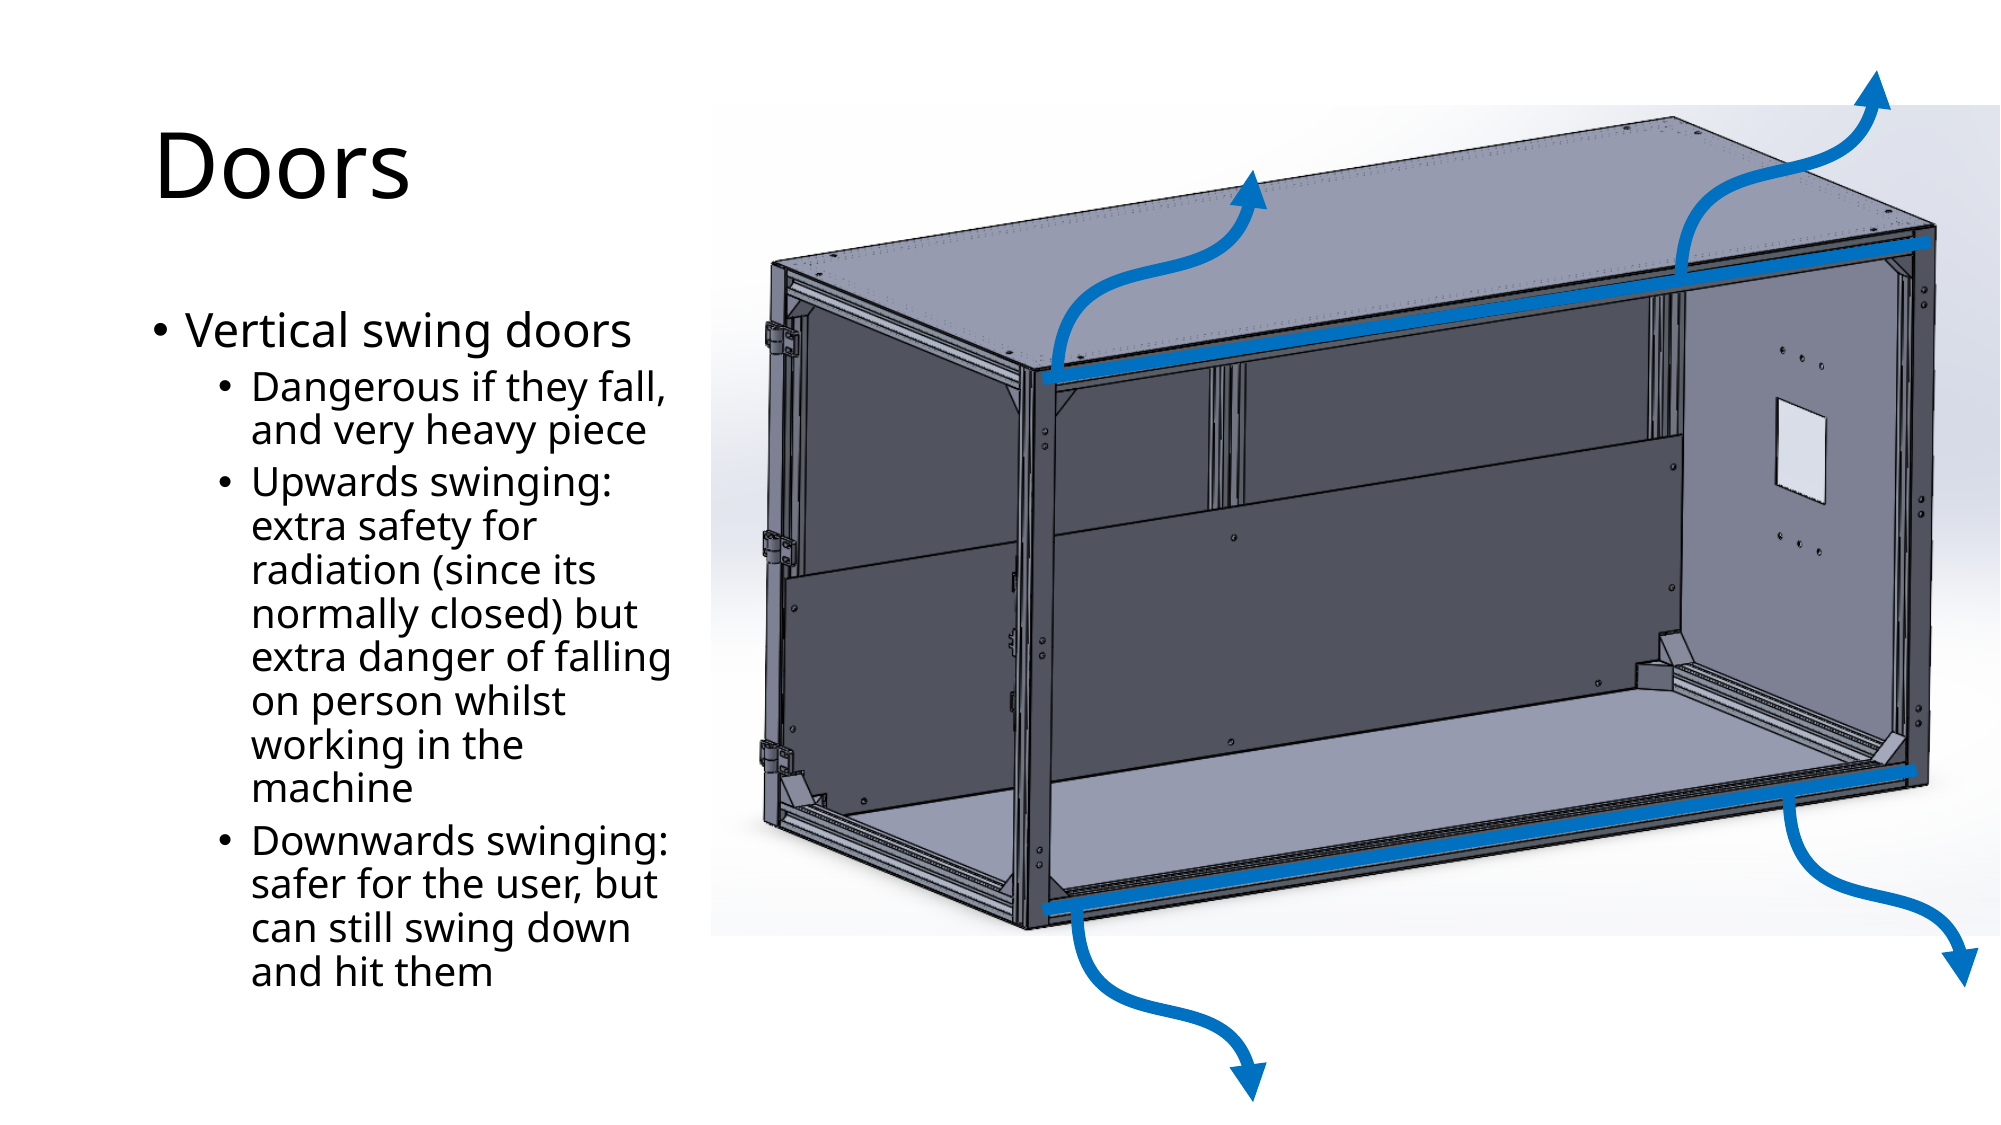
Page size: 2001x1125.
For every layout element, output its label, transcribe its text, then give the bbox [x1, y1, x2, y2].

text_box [1673, 77, 1885, 275]
list Vertical swing doors Dangerous if they fall, and very heavy piece Upwards swinging: extra safety for radiation (since its normally closed) but extra danger of falling on person whilst working in the machine Downwards swinging: safer for the user, but can still swing down and hit them [137, 299, 712, 1014]
picture [710, 104, 2000, 936]
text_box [1042, 241, 1932, 380]
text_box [1780, 802, 1974, 980]
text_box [1068, 917, 1262, 1095]
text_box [1042, 769, 1918, 911]
title Doors [137, 59, 1863, 278]
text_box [1049, 176, 1261, 374]
